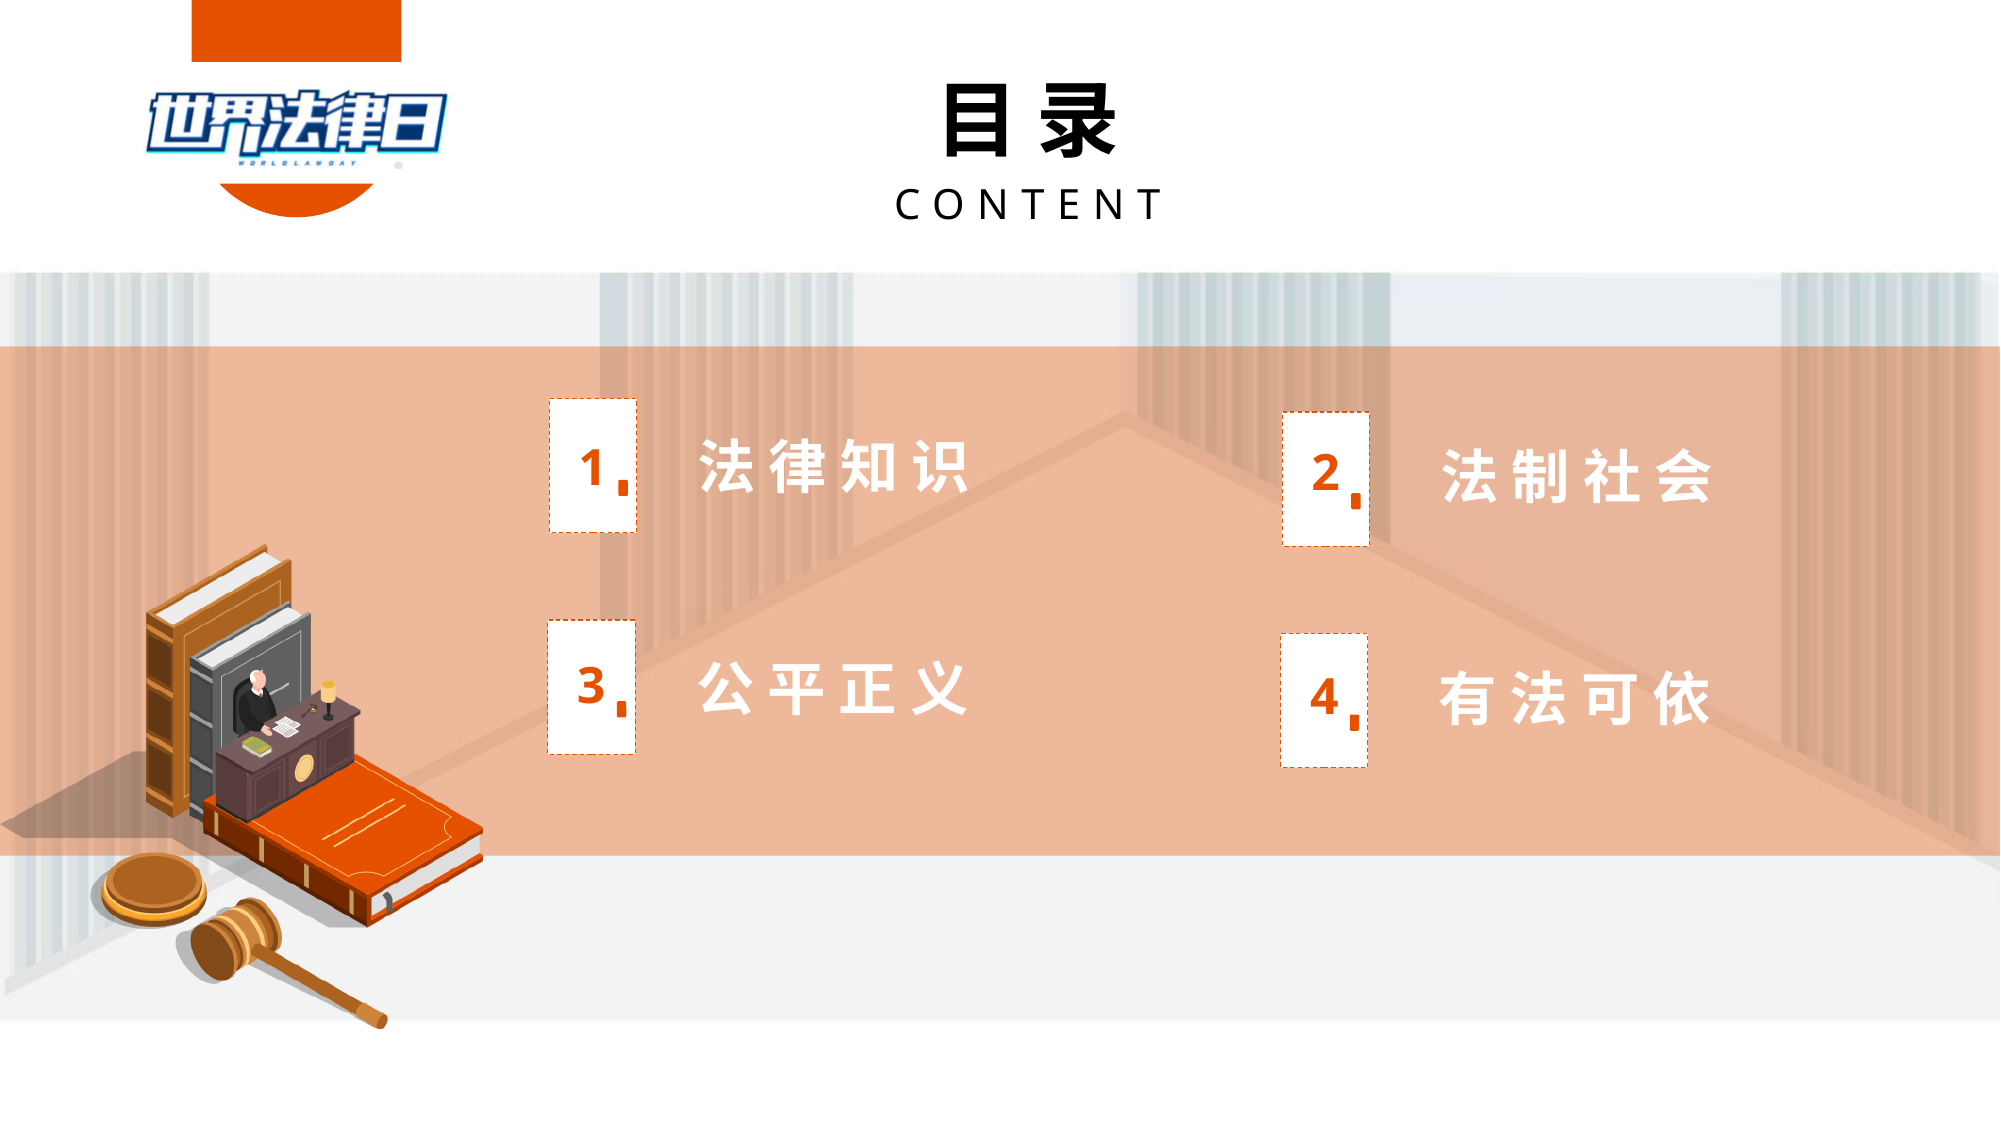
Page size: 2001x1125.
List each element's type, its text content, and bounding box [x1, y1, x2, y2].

text_box 目录 [788, 59, 1267, 175]
text_box CONTENT [849, 170, 1206, 236]
picture [0, 269, 2000, 1029]
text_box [549, 398, 637, 533]
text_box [76, 0, 513, 218]
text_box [1280, 633, 1368, 768]
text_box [1282, 411, 1370, 547]
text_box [547, 619, 636, 755]
